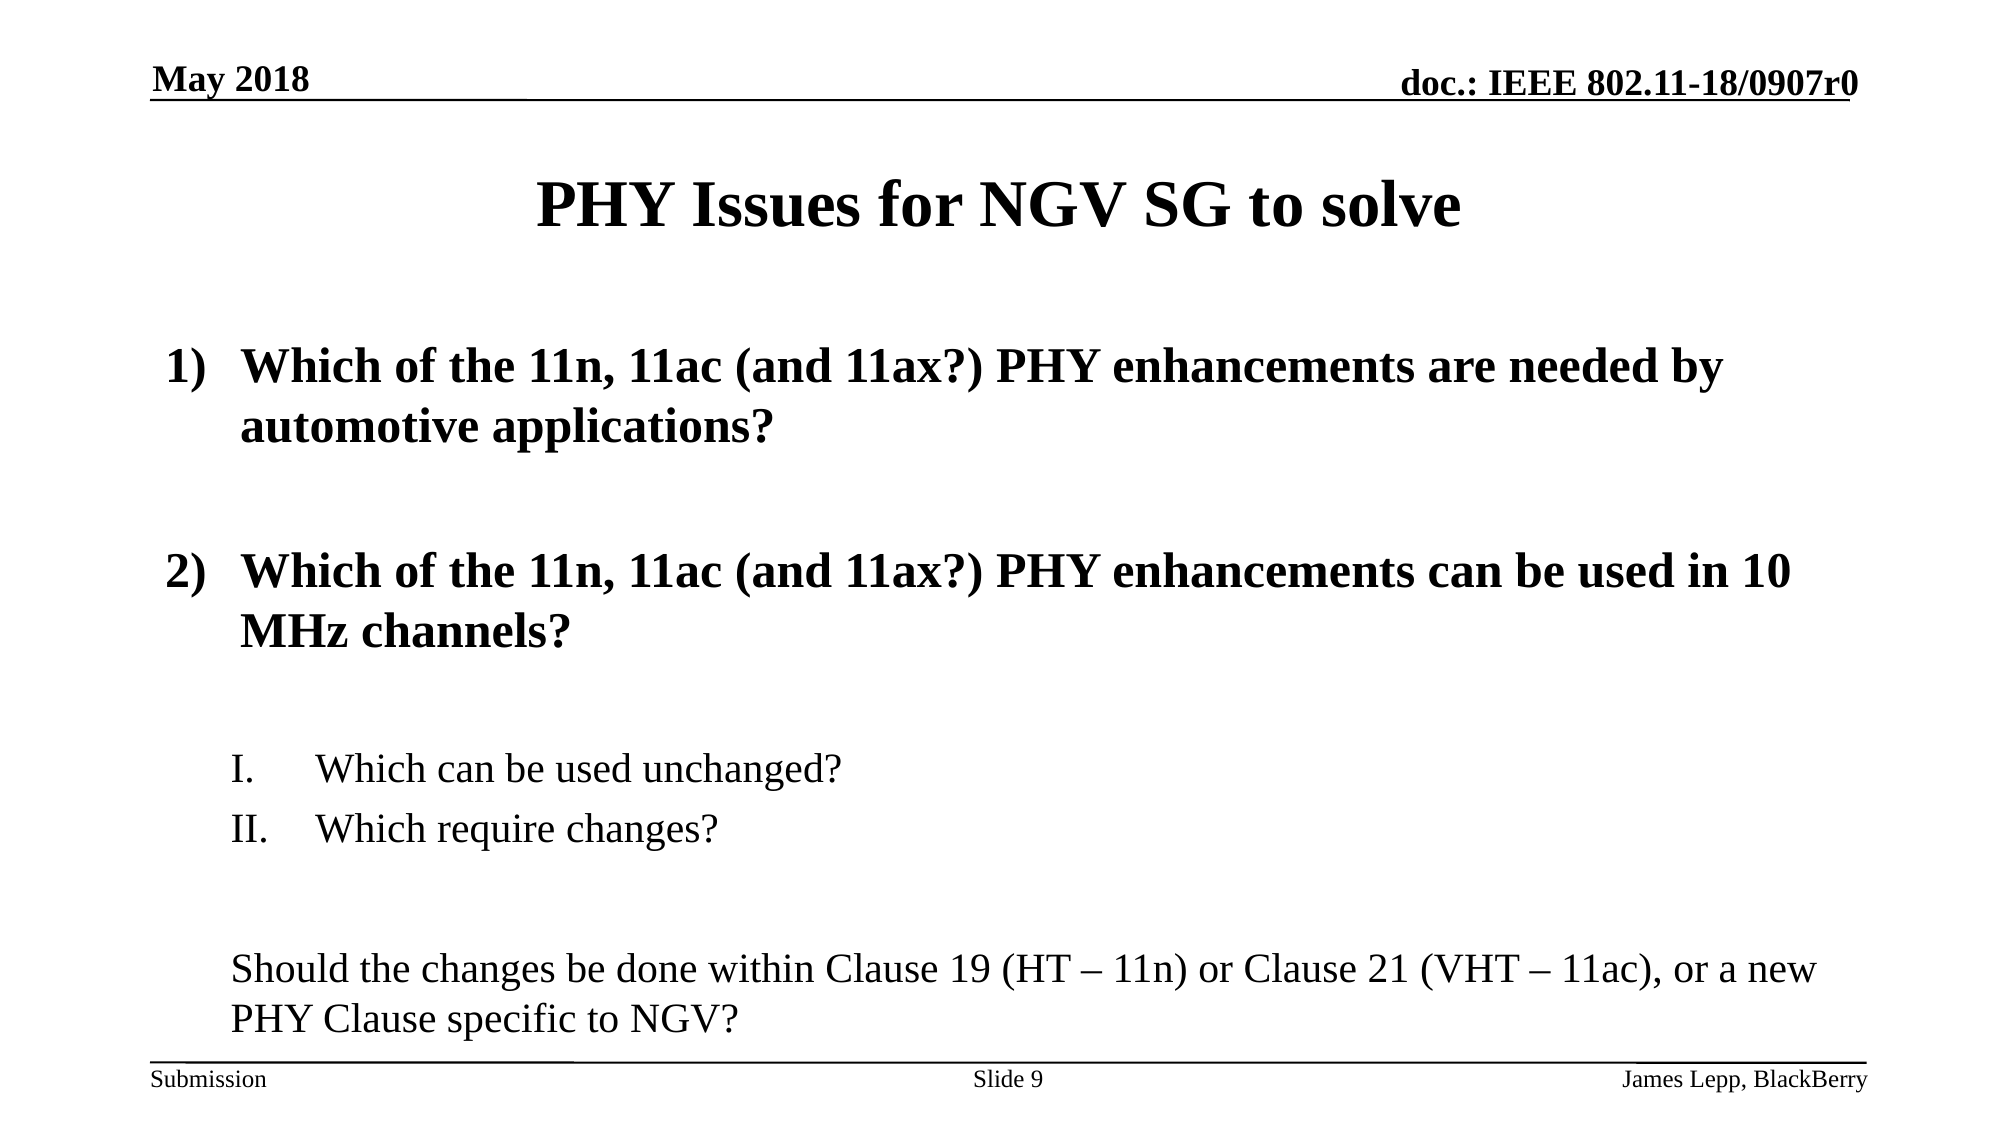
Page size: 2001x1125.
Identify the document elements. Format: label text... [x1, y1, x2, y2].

list Which of the 11n, 11ac (and 11ax?) PHY enhancements are needed by automotive applications? Which of the 11n, 11ac (and 11ax?) PHY enhancements can be used in 10 MHz channels? Which can be used unchanged? Which require changes? Should the changes be done within Clause 19 (HT – 11n) or Clause 21 (VHT – 11ac), or a new PHY Clause specific to NGV? [149, 324, 1850, 1000]
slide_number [152, 54, 563, 100]
slide_number Slide 9 [950, 1061, 1067, 1123]
footer James Lepp, BlackBerry [1171, 1061, 1869, 1093]
title PHY Issues for NGV SG to solve [149, 112, 1850, 288]
